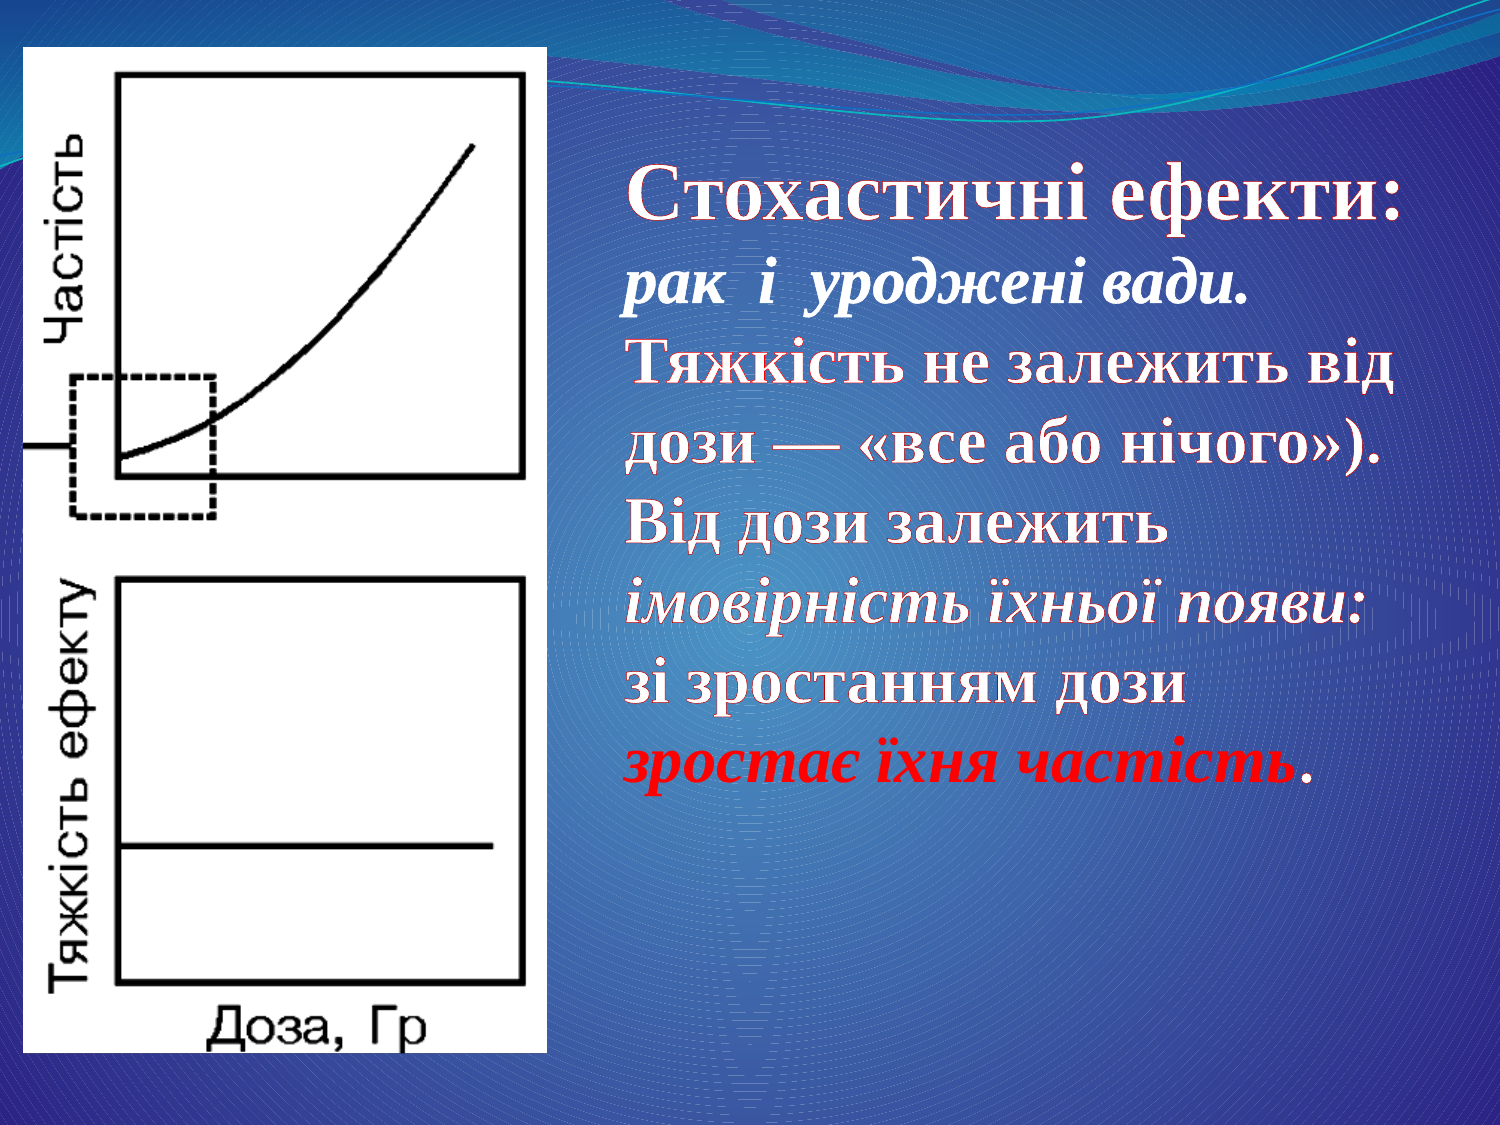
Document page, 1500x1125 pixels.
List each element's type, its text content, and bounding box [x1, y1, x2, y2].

text_box Стохастичні ефекти: рак і уроджені вади. Тяжкість не залежить від дози — «все або нічого»). Від дози залежить імовірність їхньої появи: зі зростанням дози зростає їхня частість. [609, 128, 1500, 804]
picture [23, 46, 547, 1055]
